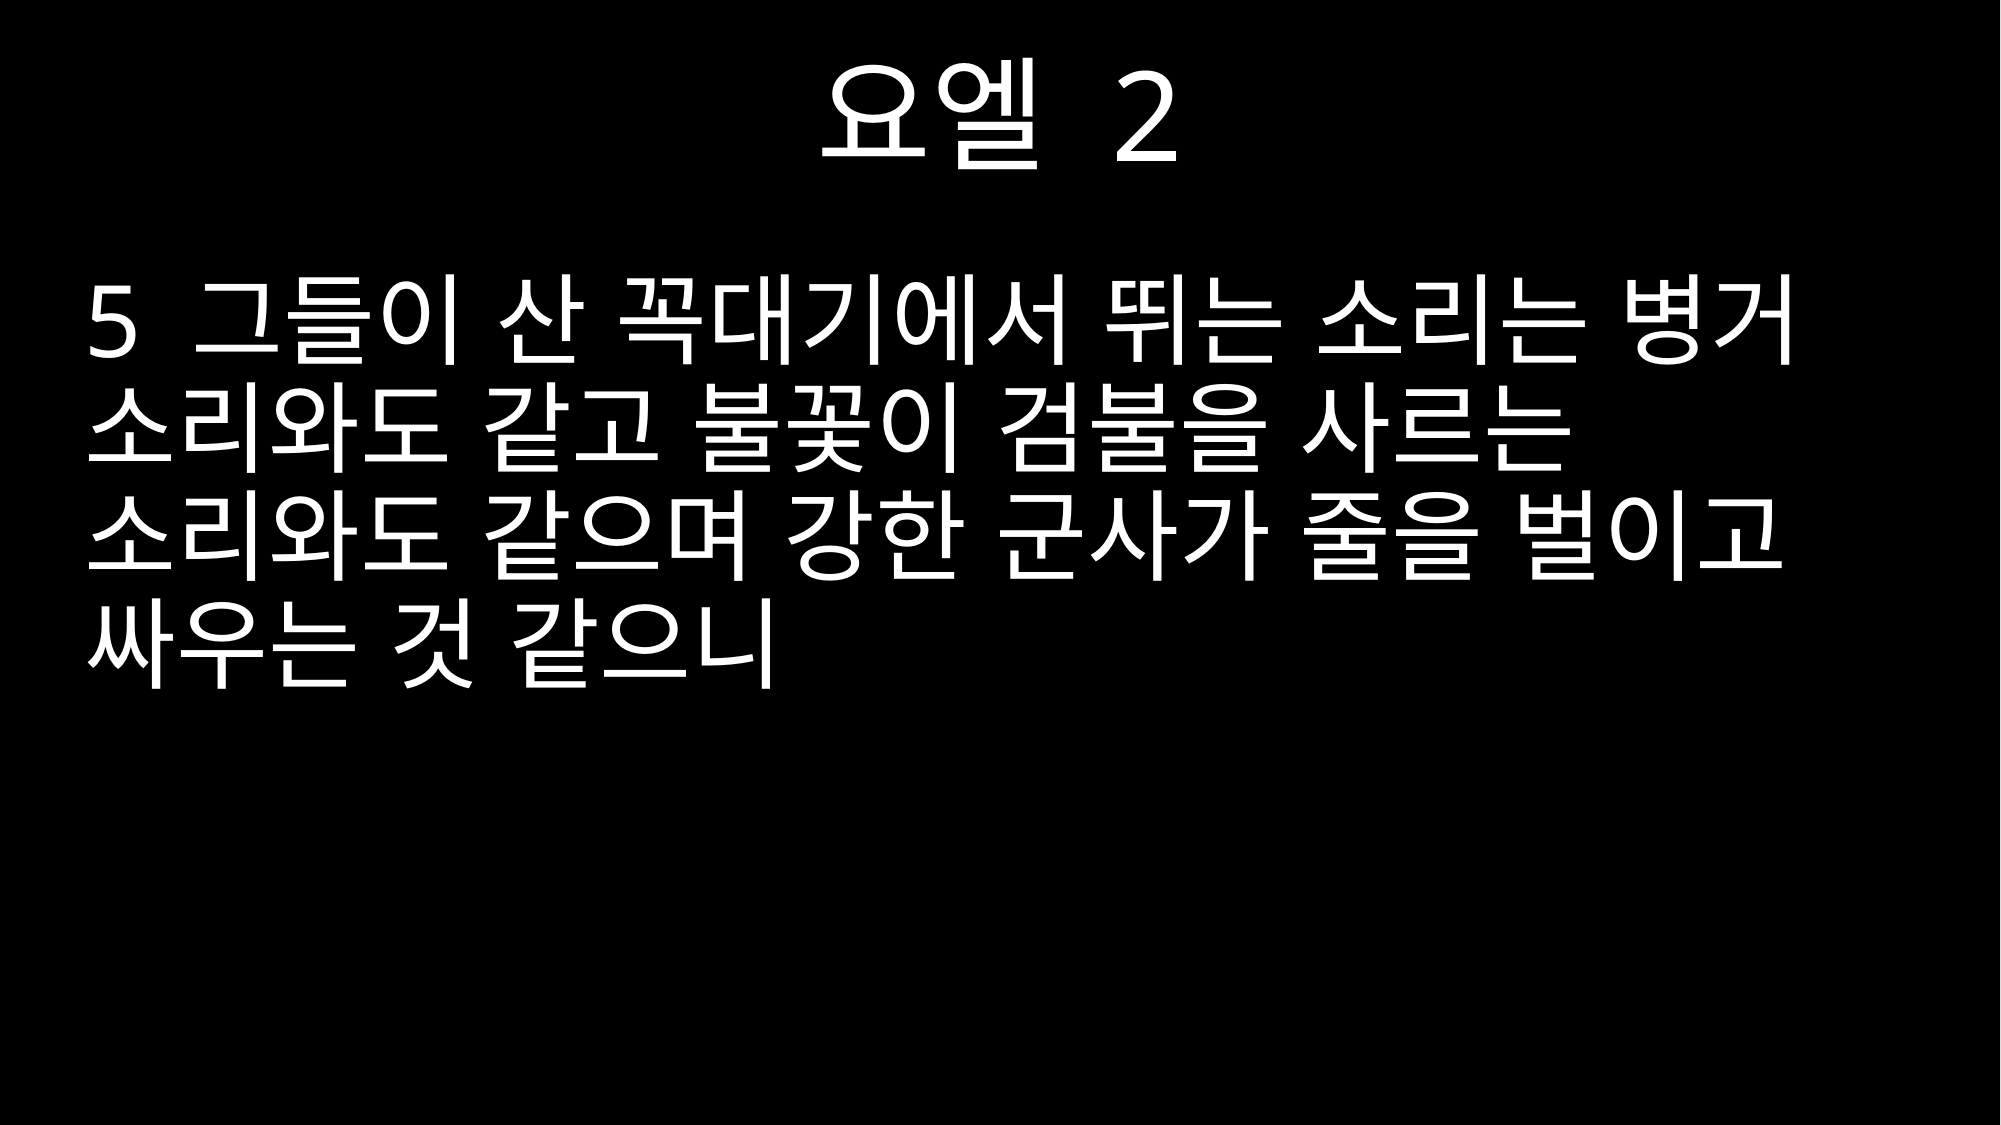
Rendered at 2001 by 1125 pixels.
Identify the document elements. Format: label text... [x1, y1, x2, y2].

footer 요엘 2 [0, 32, 2000, 192]
list 5 그들이 산 꼭대기에서 뛰는 소리는 병거 소리와도 같고 불꽃이 검불을 사르는 소리와도 같으며 강한 군사가 줄을 벌이고 싸우는 것 같으니 [69, 263, 1953, 423]
picture [0, 0, 2001, 1125]
